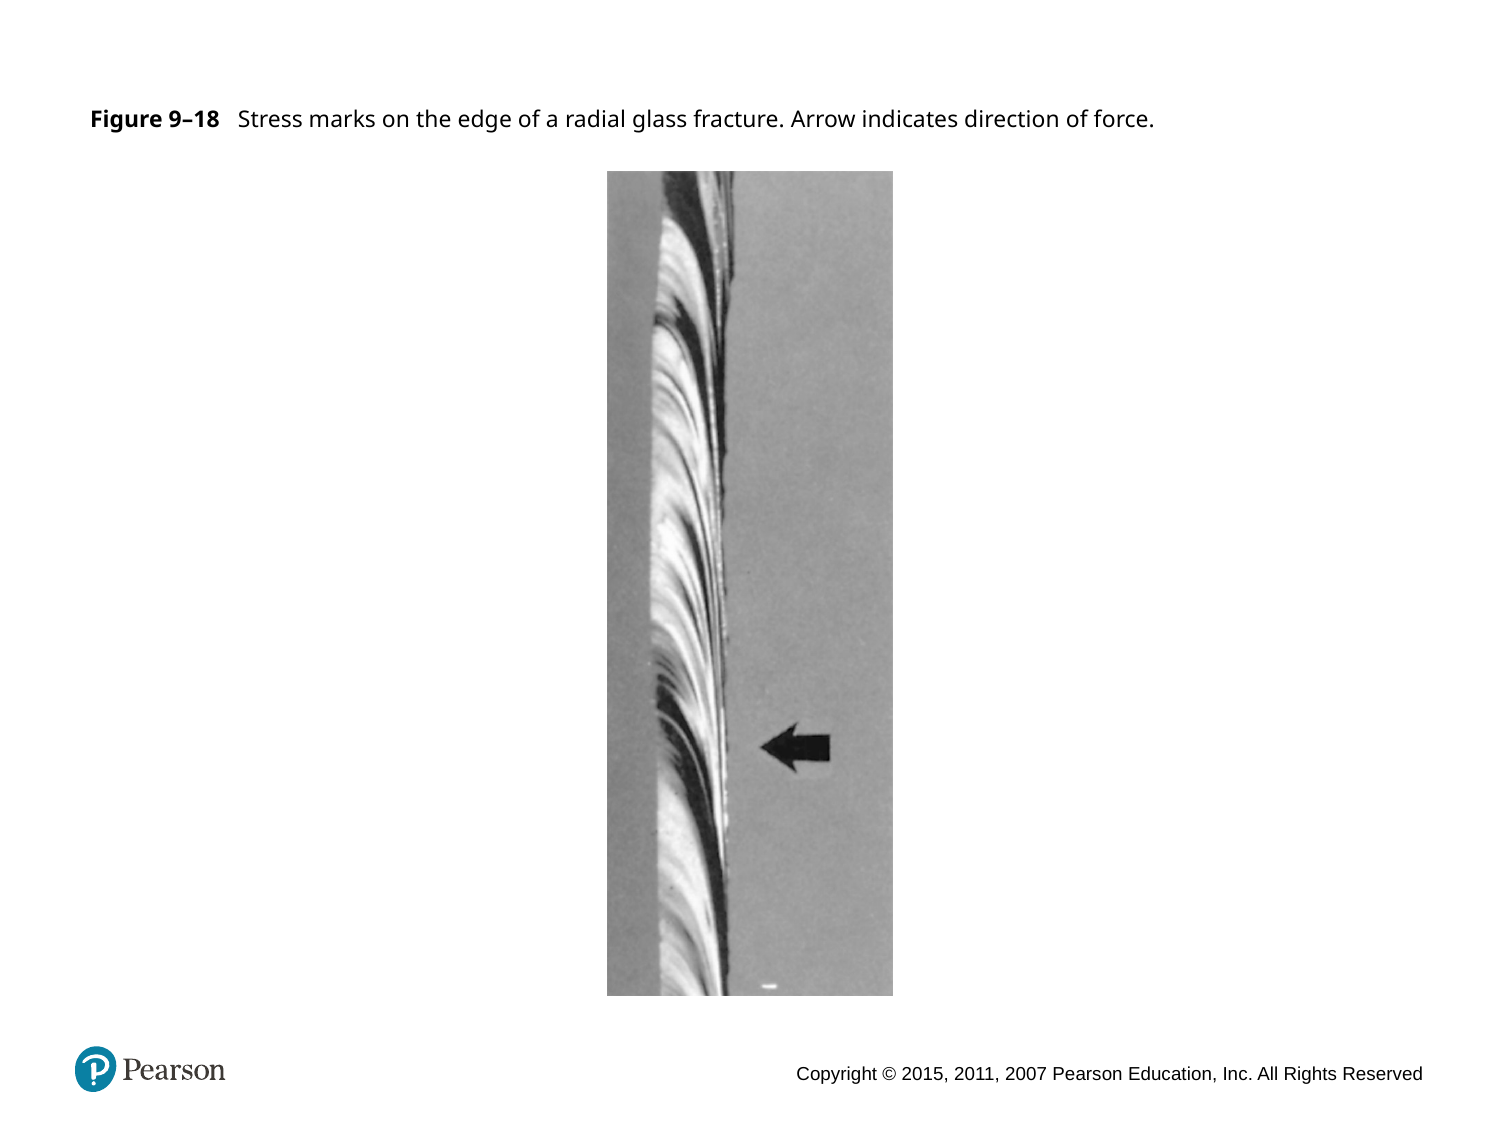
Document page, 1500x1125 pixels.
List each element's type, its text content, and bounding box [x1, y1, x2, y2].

title Figure 9–18 Stress marks on the edge of a radial glass fracture. Arrow indicates direction of force. [74, 62, 1426, 176]
picture [607, 170, 893, 997]
